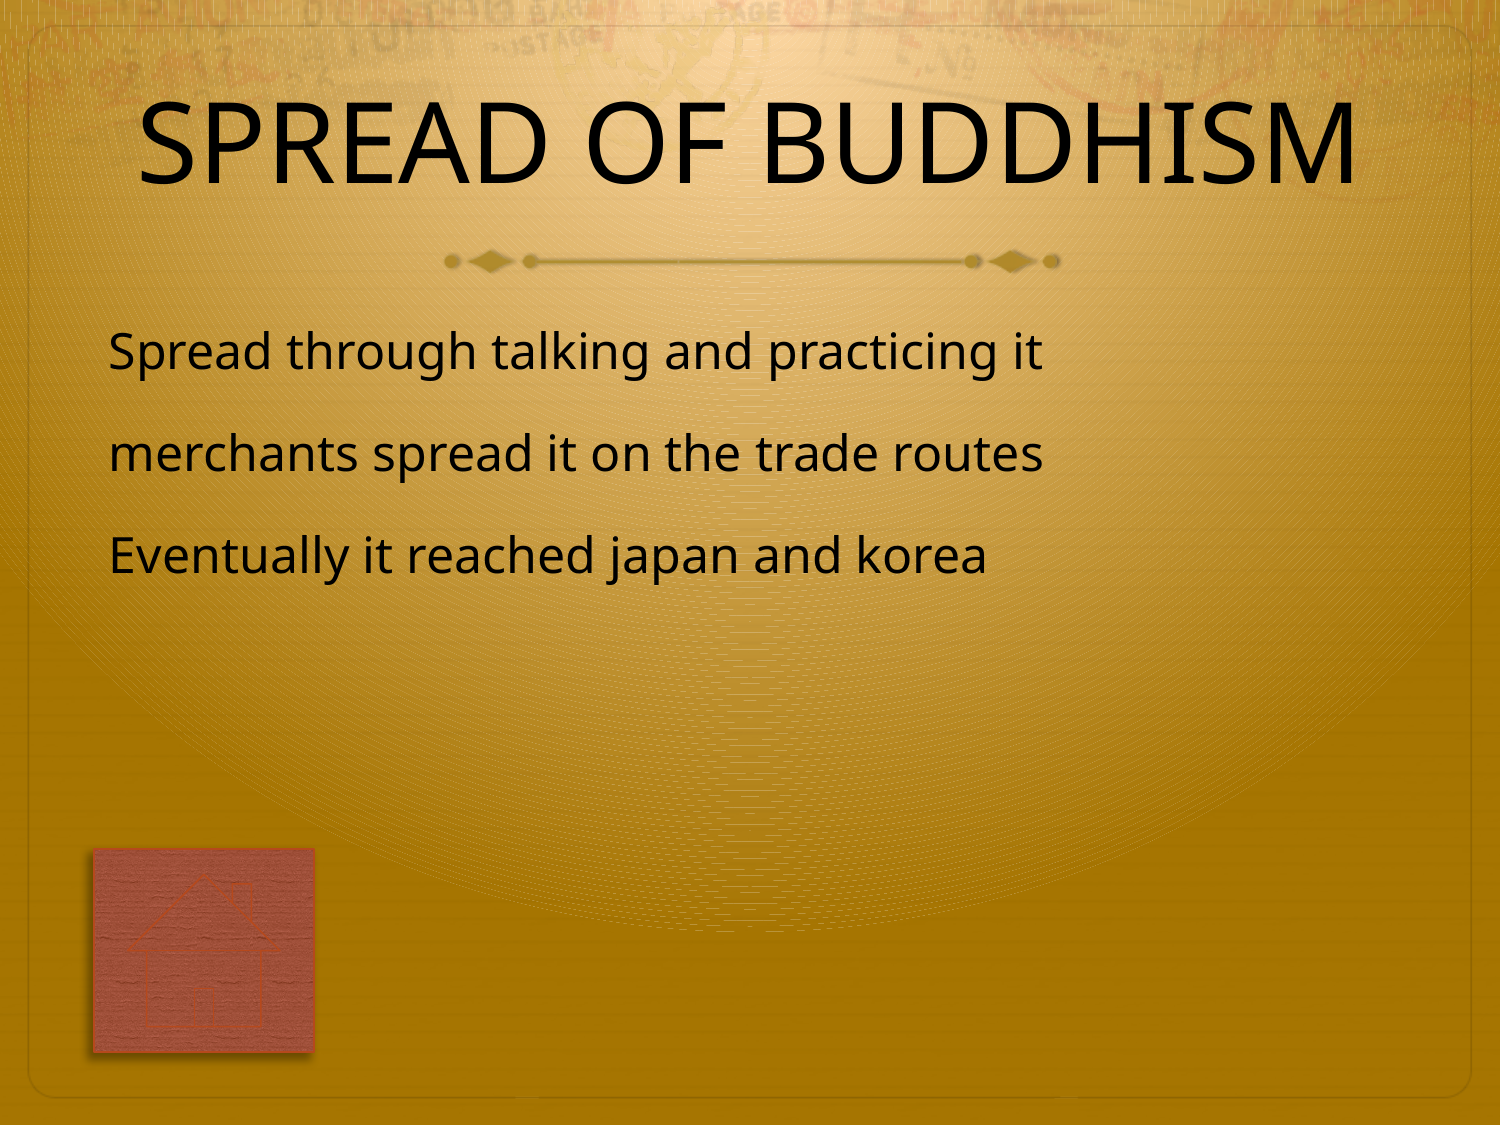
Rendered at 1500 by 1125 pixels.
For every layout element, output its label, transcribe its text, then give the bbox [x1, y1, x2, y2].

list Spread through talking and practicing it merchants spread it on the trade routes Eventually it reached japan and korea [93, 312, 1407, 988]
text_box [93, 848, 315, 1053]
picture [0, 0, 1500, 1125]
title SPREAD OF BUDDHISM [93, 45, 1407, 233]
